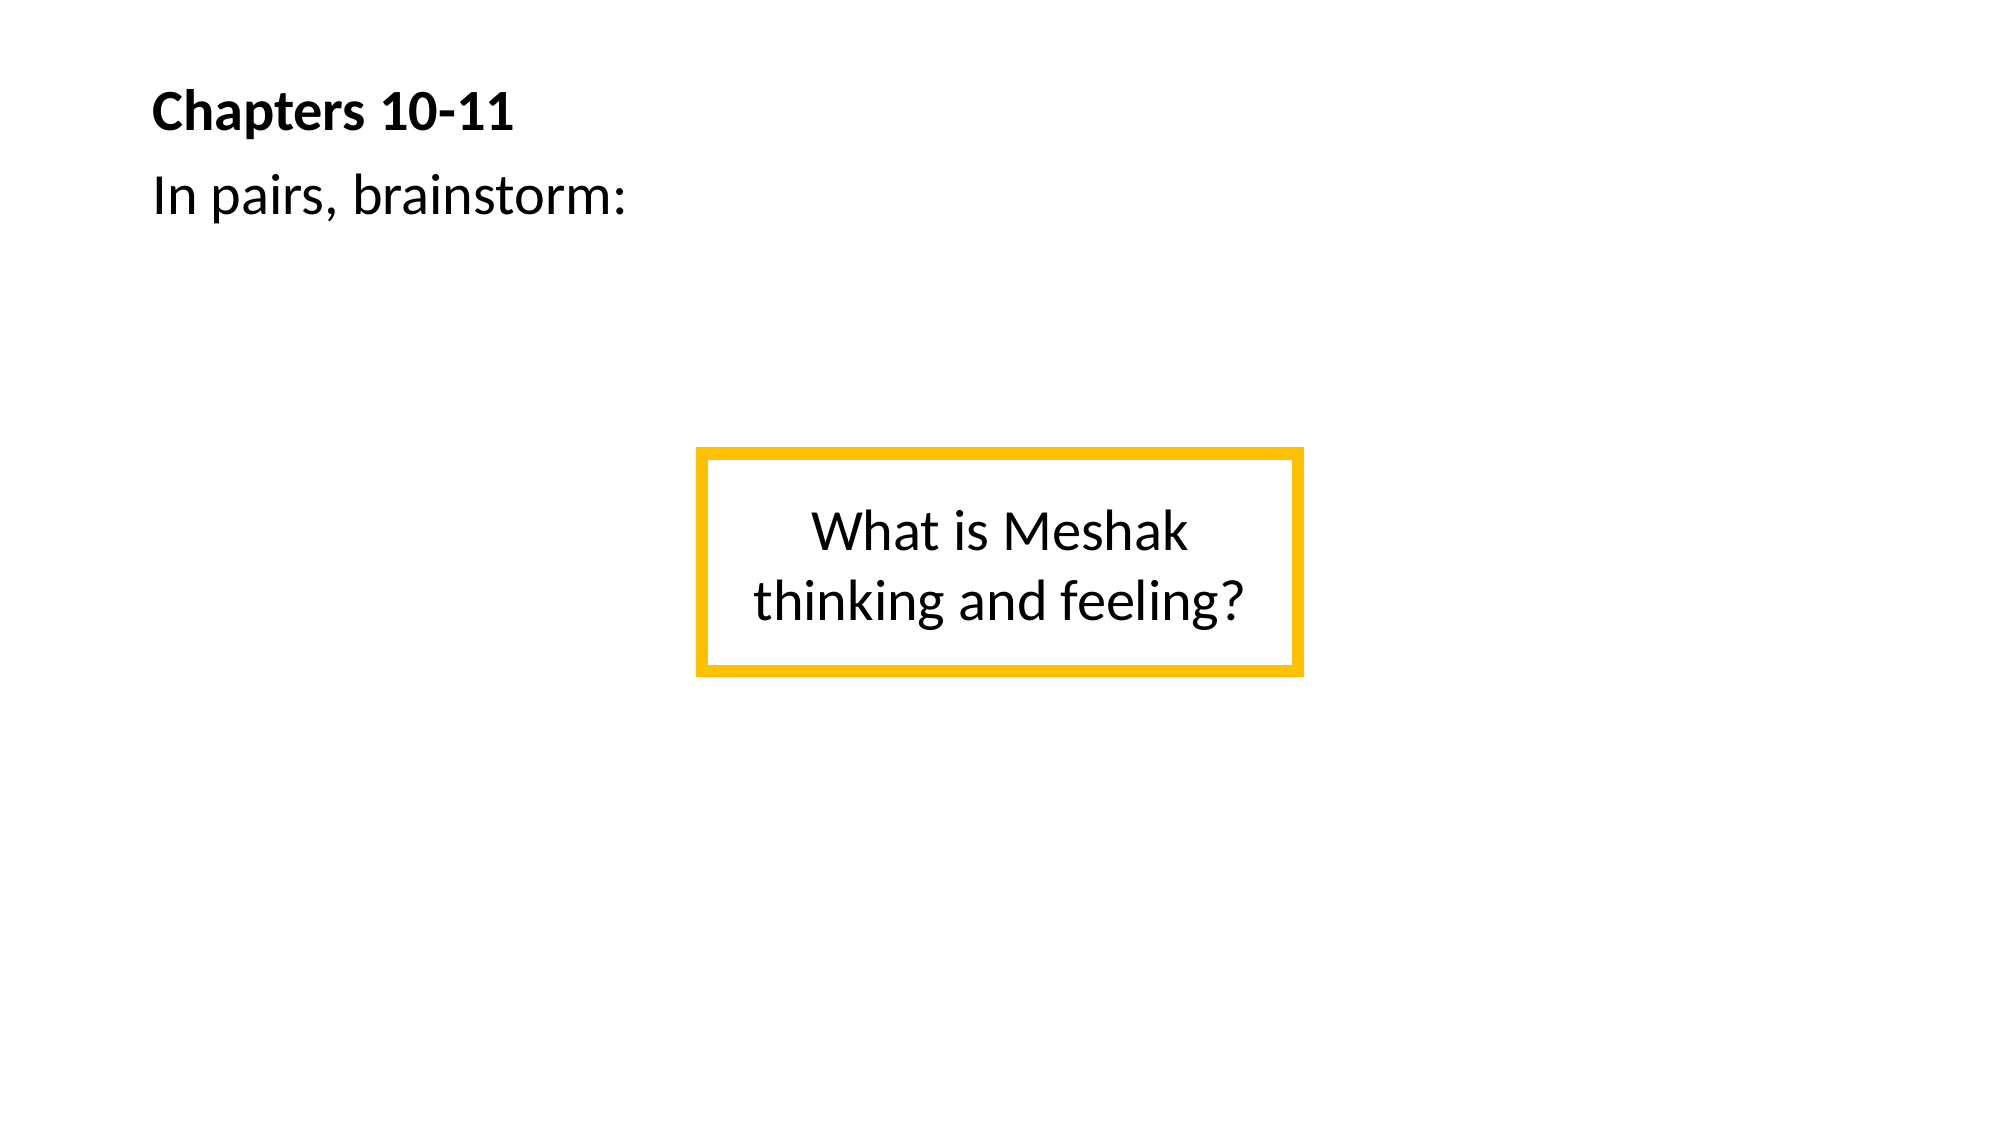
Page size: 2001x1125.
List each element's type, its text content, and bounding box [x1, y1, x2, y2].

list Chapters 10-11 In pairs, brainstorm: [137, 72, 1863, 1014]
text_box What is Meshak thinking and feeling? [701, 453, 1299, 672]
